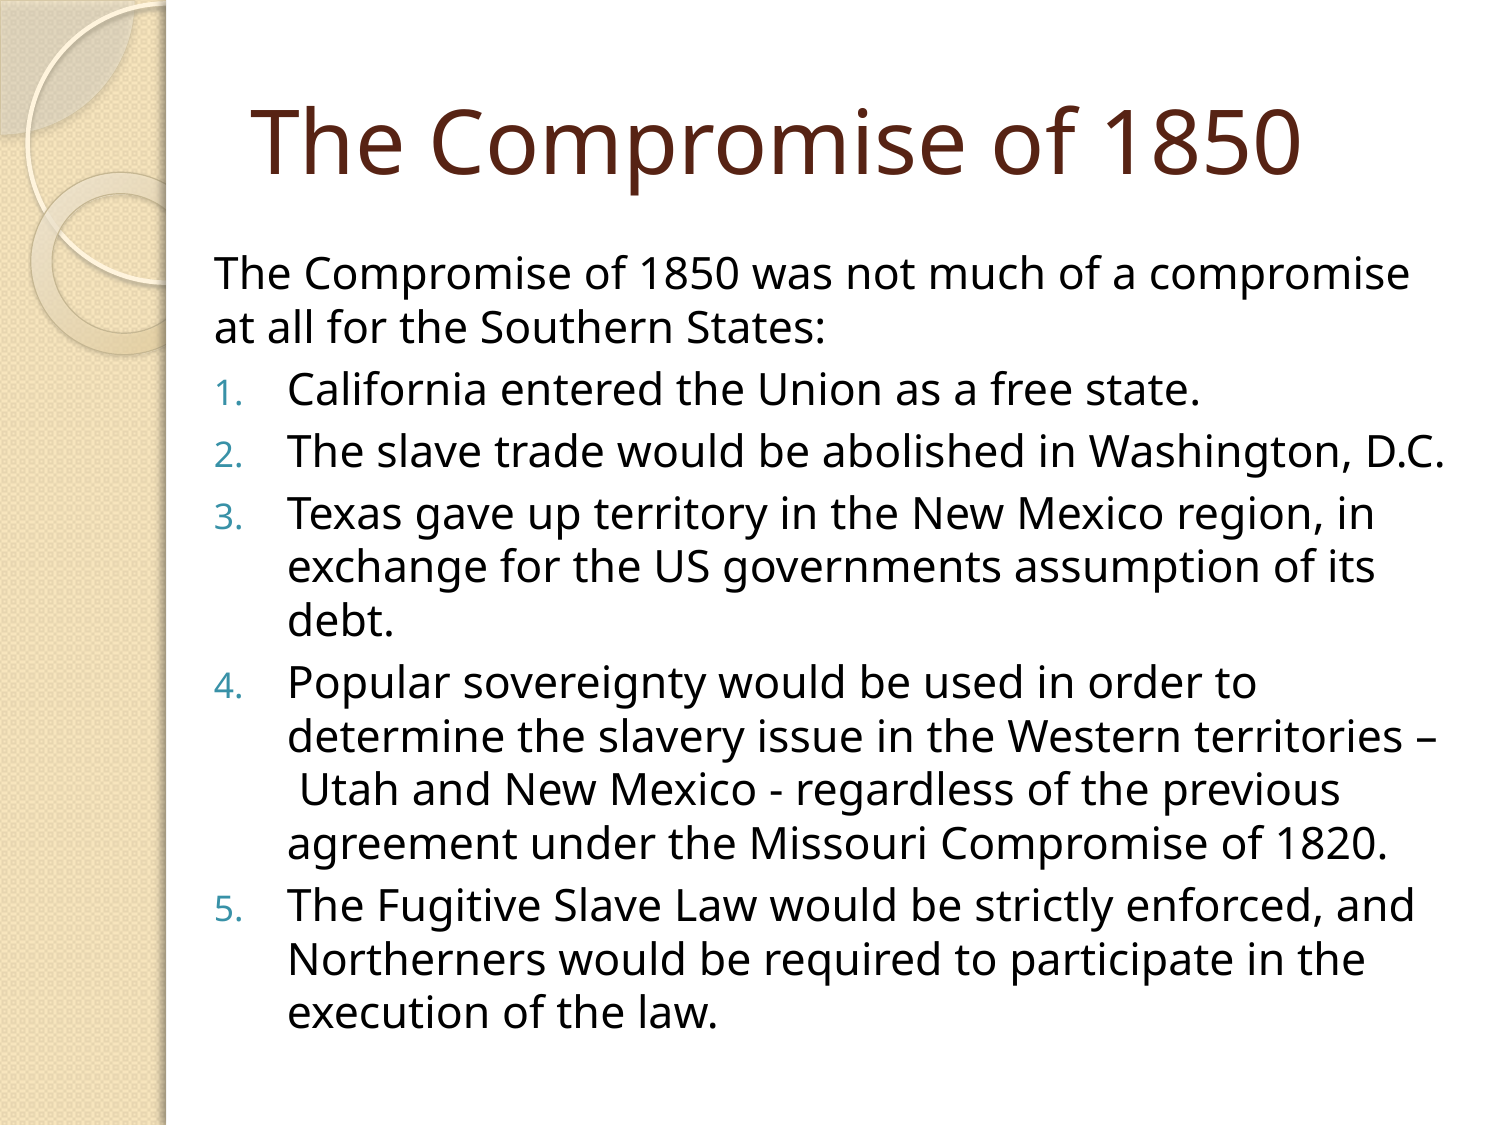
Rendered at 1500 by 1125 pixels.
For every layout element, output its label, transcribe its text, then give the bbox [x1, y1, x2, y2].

list The Compromise of 1850 was not much of a compromise at all for the Southern States: California entered the Union as a free state. The slave trade would be abolished in Washington, D.C. Texas gave up territory in the New Mexico region, in exchange for the US governments assumption of its debt. Popular sovereignty would be used in order to determine the slavery issue in the Western territories – Utah and New Mexico - regardless of the previous agreement under the Missouri Compromise of 1820. The Fugitive Slave Law would be strictly enforced, and Northerners would be required to participate in the execution of the law. [187, 237, 1466, 1088]
title The Compromise of 1850 [235, 45, 1466, 233]
